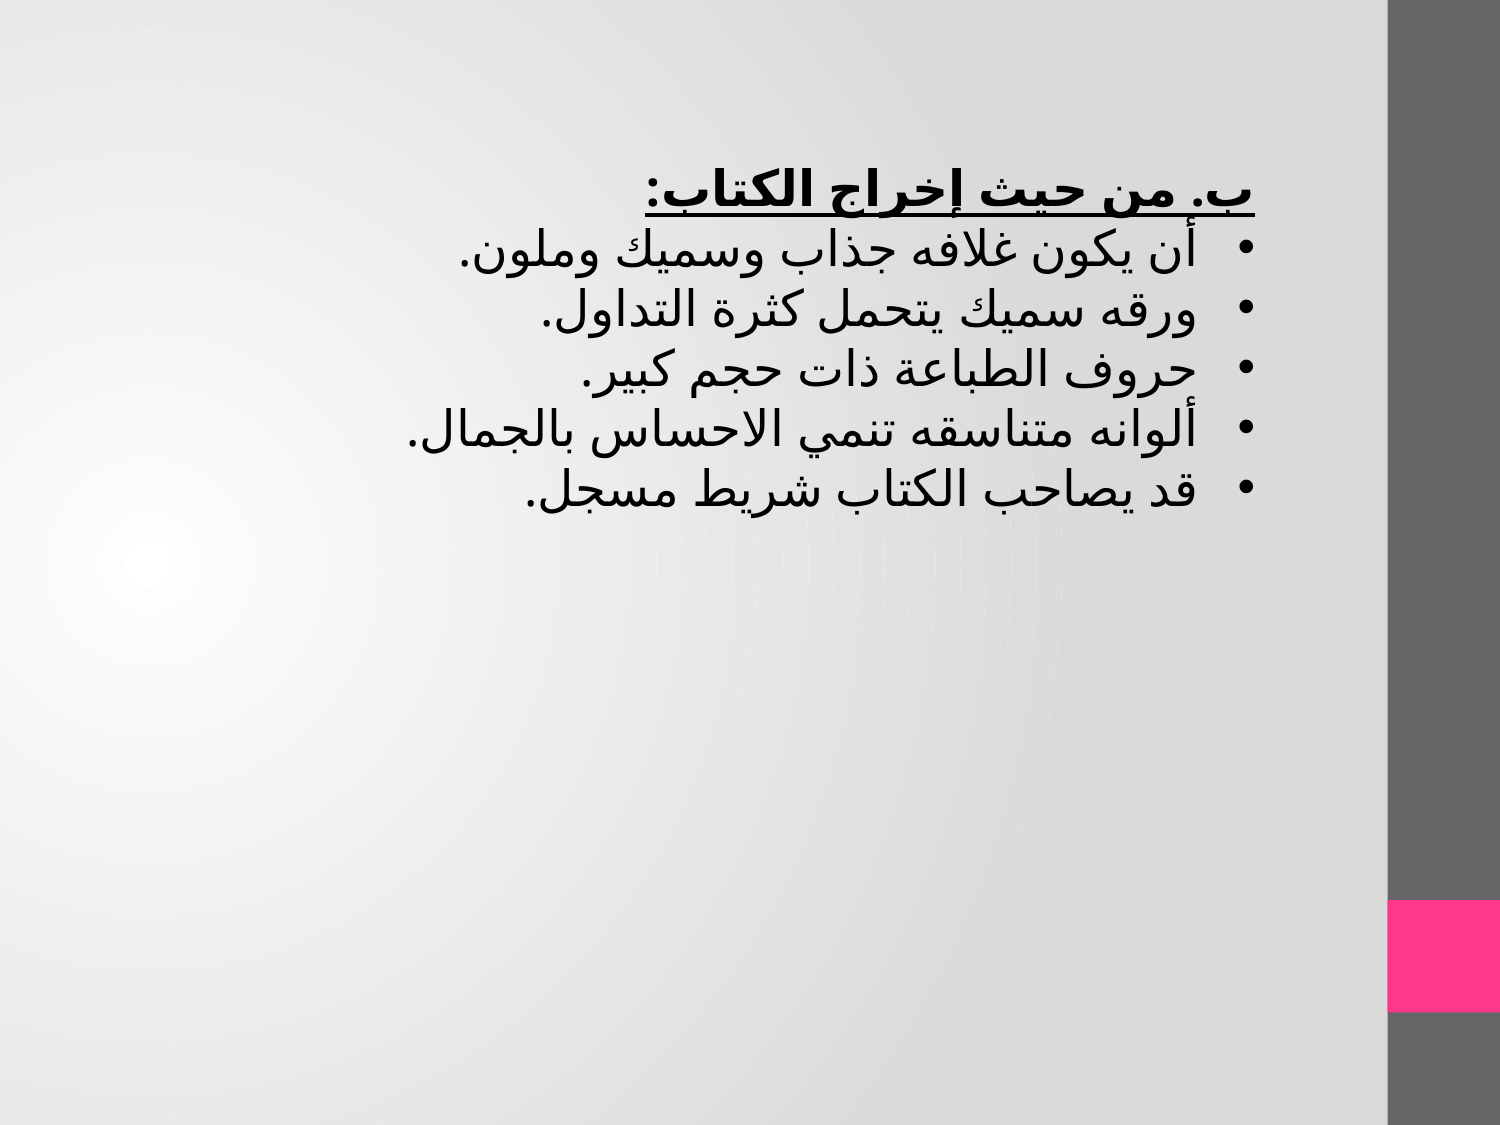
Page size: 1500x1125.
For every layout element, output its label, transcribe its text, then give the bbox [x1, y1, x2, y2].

text_box ب. من حيث إخراج الكتاب: أن يكون غلافه جذاب وسميك وملون. ورقه سميك يتحمل كثرة التداول. حروف الطباعة ذات حجم كبير. ألوانه متناسقه تنمي الاحساس بالجمال. قد يصاحب الكتاب شريط مسجل. [88, 148, 1270, 569]
